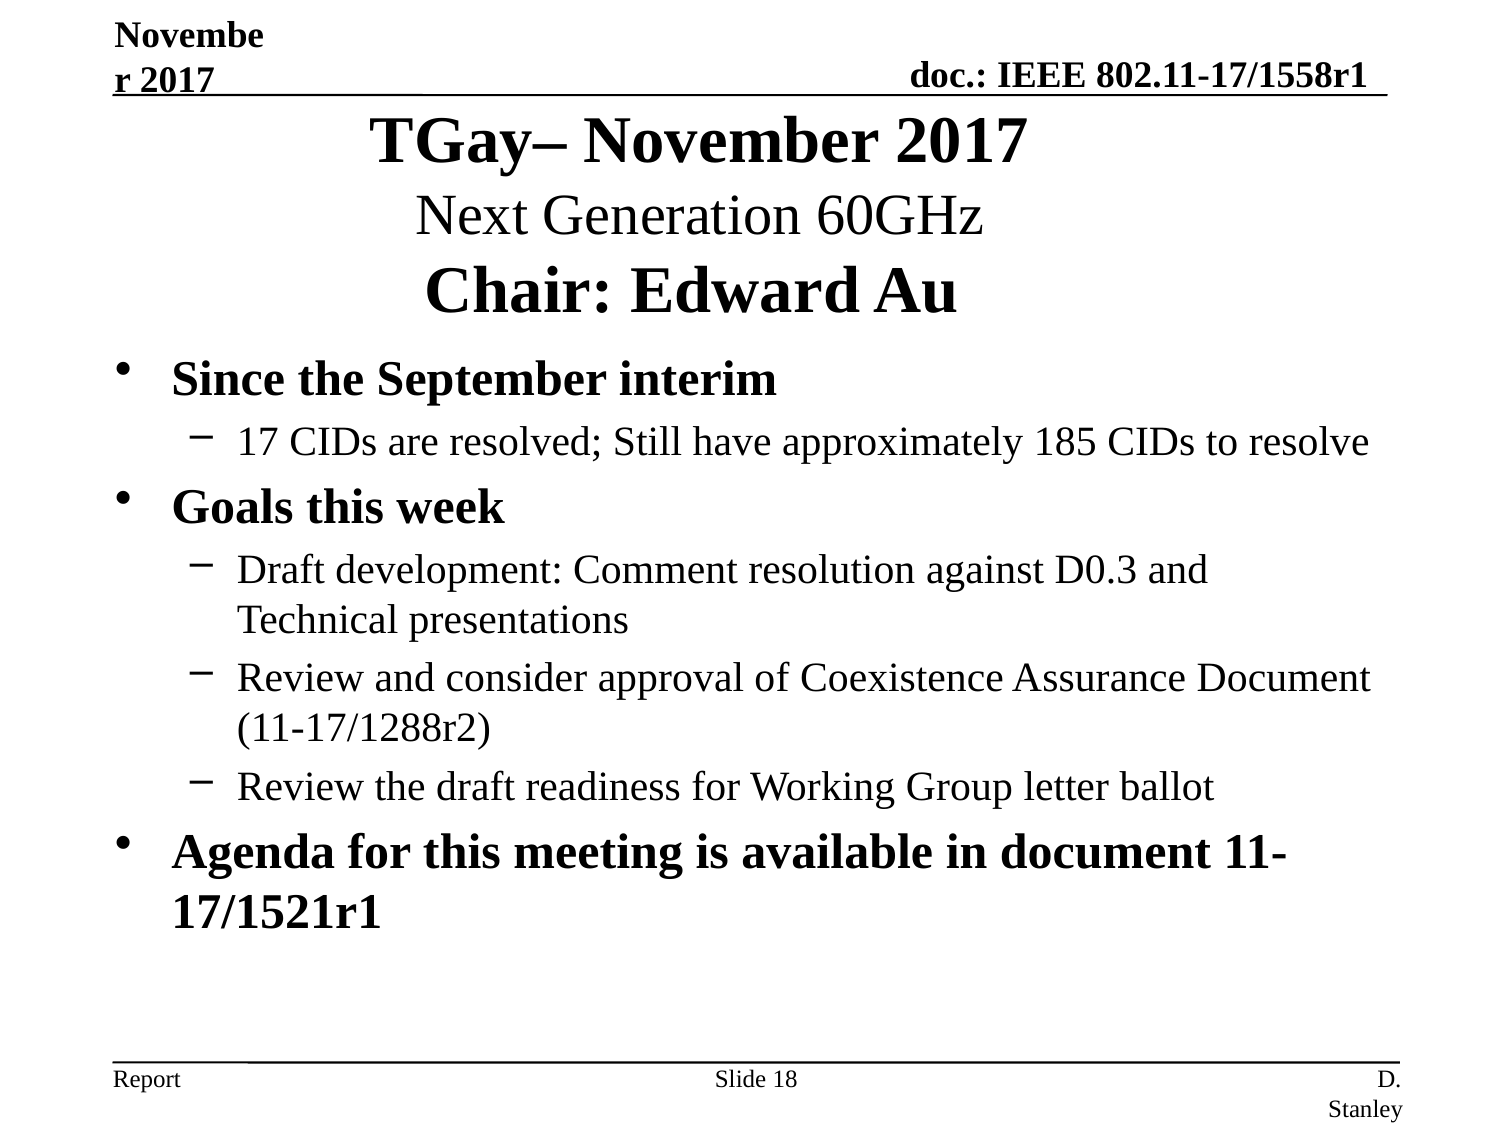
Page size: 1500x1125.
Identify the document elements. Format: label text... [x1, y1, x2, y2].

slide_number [114, 54, 274, 101]
list Since the September interim 17 CIDs are resolved; Still have approximately 185 CIDs to resolve Goals this week Draft development: Comment resolution against D0.3 and Technical presentations Review and consider approval of Coexistence Assurance Document (11-17/1288r2) Review the draft readiness for Working Group letter ballot Agenda for this meeting is available in document 11-17/1521r1 [99, 337, 1388, 1038]
footer D. Stanley, HP Enterprise [1325, 1062, 1402, 1093]
slide_number Slide 18 [712, 1062, 800, 1093]
title TGay– November 2017 Next Generation 60GHz Chair: Edward Au [62, 125, 1338, 388]
